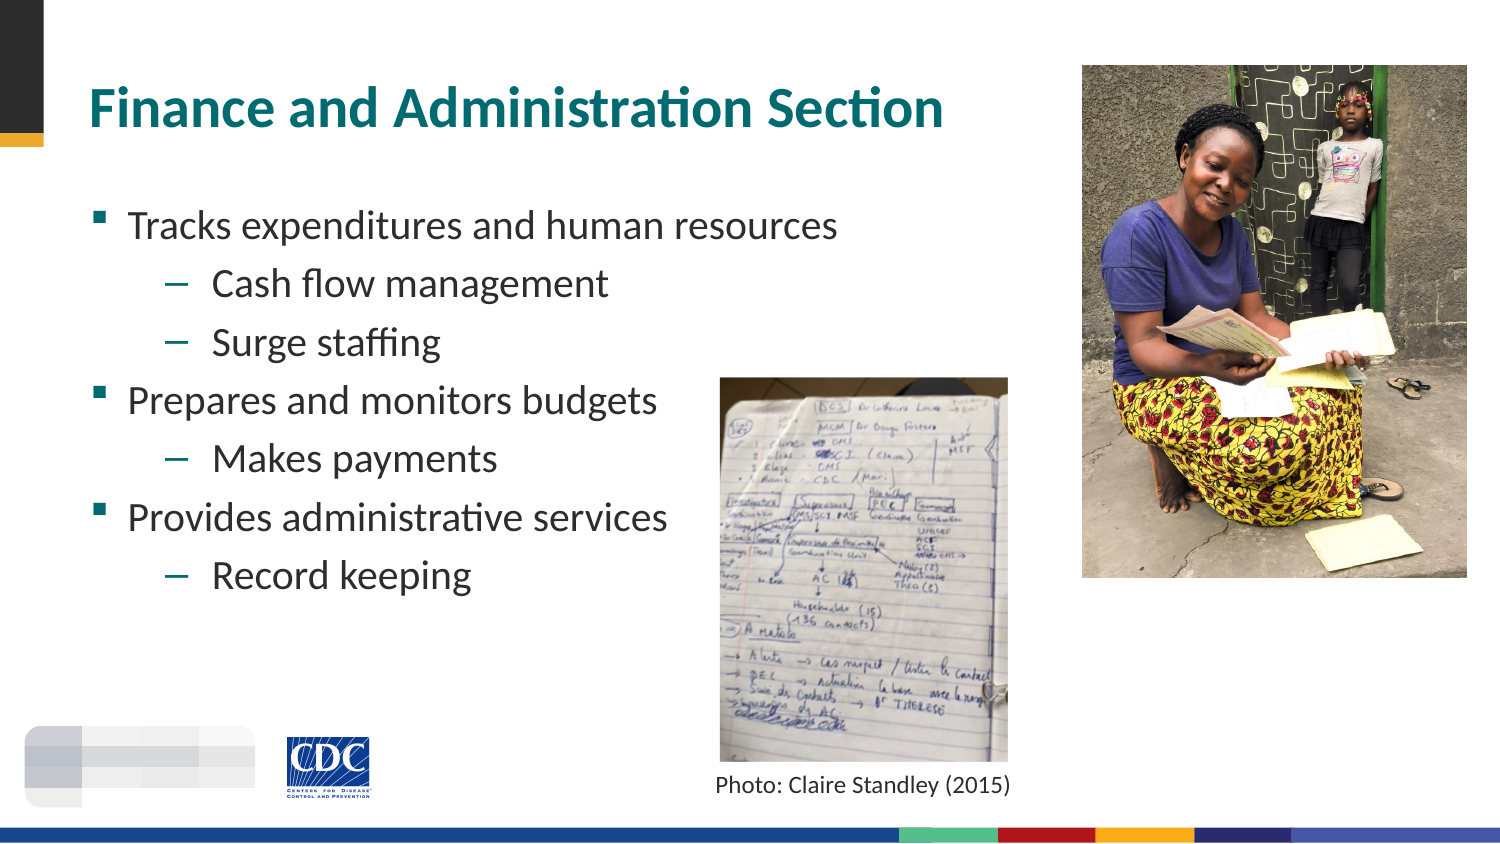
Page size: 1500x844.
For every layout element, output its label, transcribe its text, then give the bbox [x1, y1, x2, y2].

picture [287, 739, 372, 798]
list Tracks expenditures and human resources Cash flow management Surge staffing Prepares and monitors budgets Makes payments Provides administrative services Record keeping [75, 190, 1414, 739]
title Finance and Administration Section [75, 33, 1425, 147]
text_box Photo: Claire Standley (2015) [700, 761, 1027, 806]
picture [1082, 65, 1468, 579]
picture [671, 378, 1056, 761]
